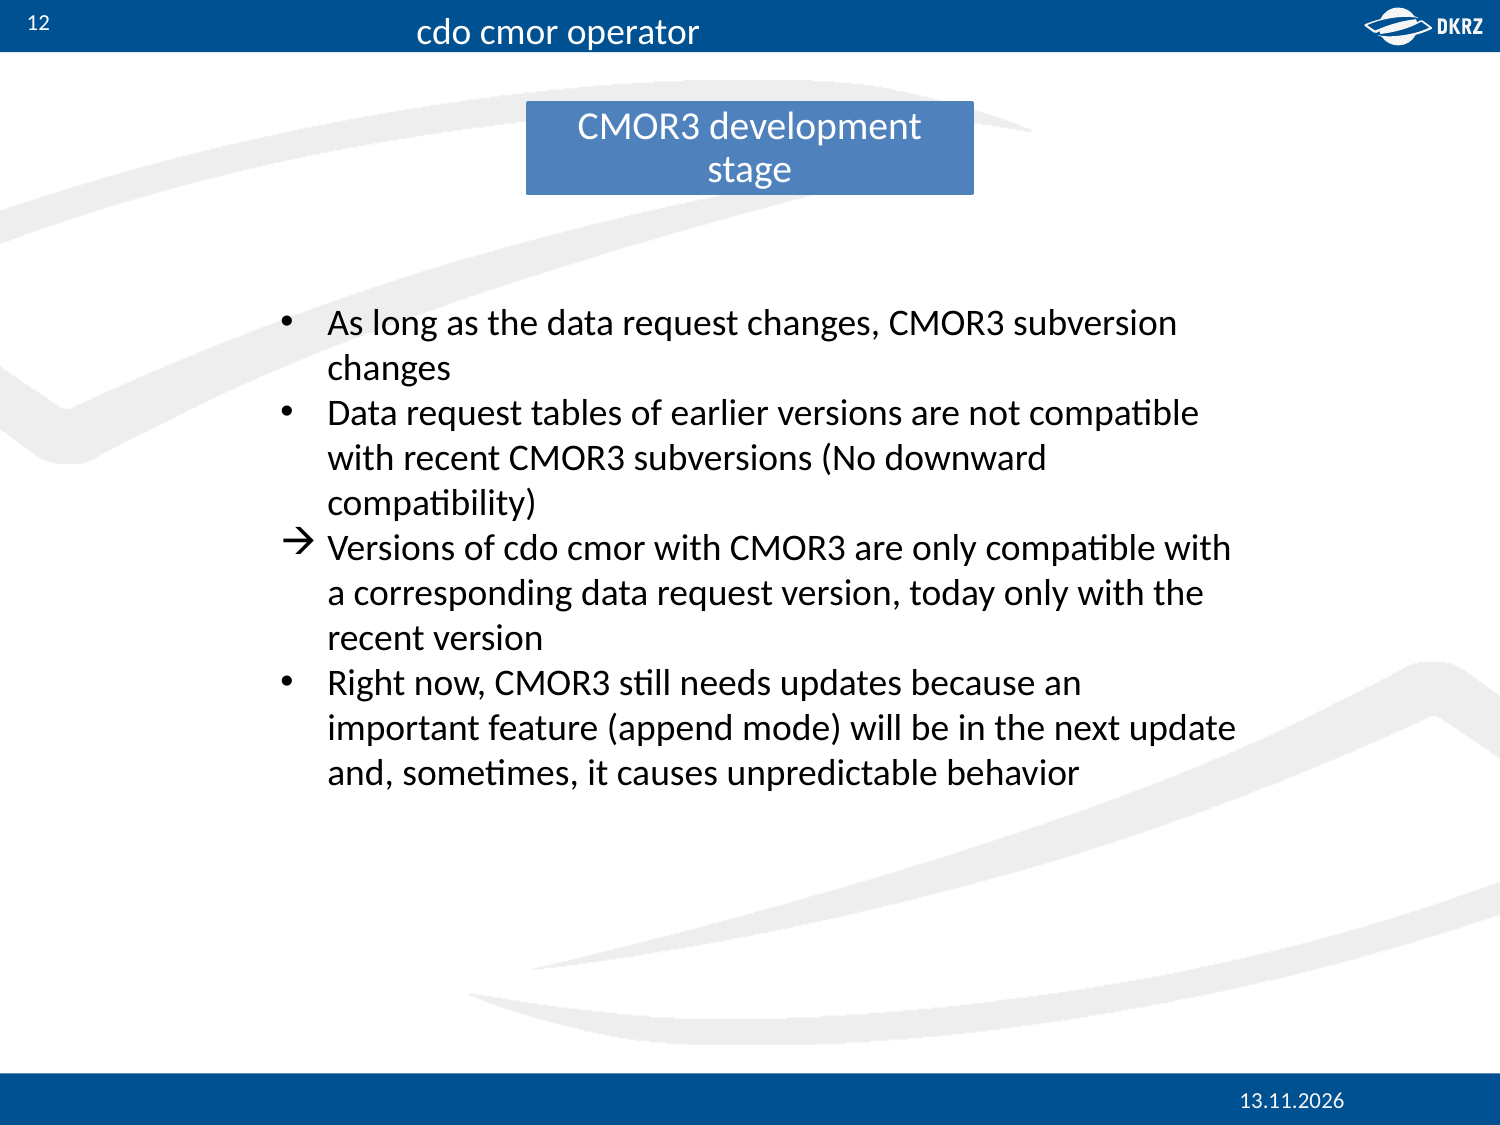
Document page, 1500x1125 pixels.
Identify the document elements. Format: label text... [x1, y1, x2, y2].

text_box As long as the data request changes, CMOR3 subversion changes Data request tables of earlier versions are not compatible with recent CMOR3 subversions (No downward compatibility) Versions of cdo cmor with CMOR3 are only compatible with a corresponding data request version, today only with the recent version Right now, CMOR3 still needs updates because an important feature (append mode) will be in the next update and, sometimes, it causes unpredictable behavior [265, 290, 1258, 801]
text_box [527, 103, 973, 194]
slide_number 12 [1, 0, 65, 53]
picture [470, 662, 1500, 1044]
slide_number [1187, 1072, 1360, 1125]
picture [0, 80, 1032, 464]
